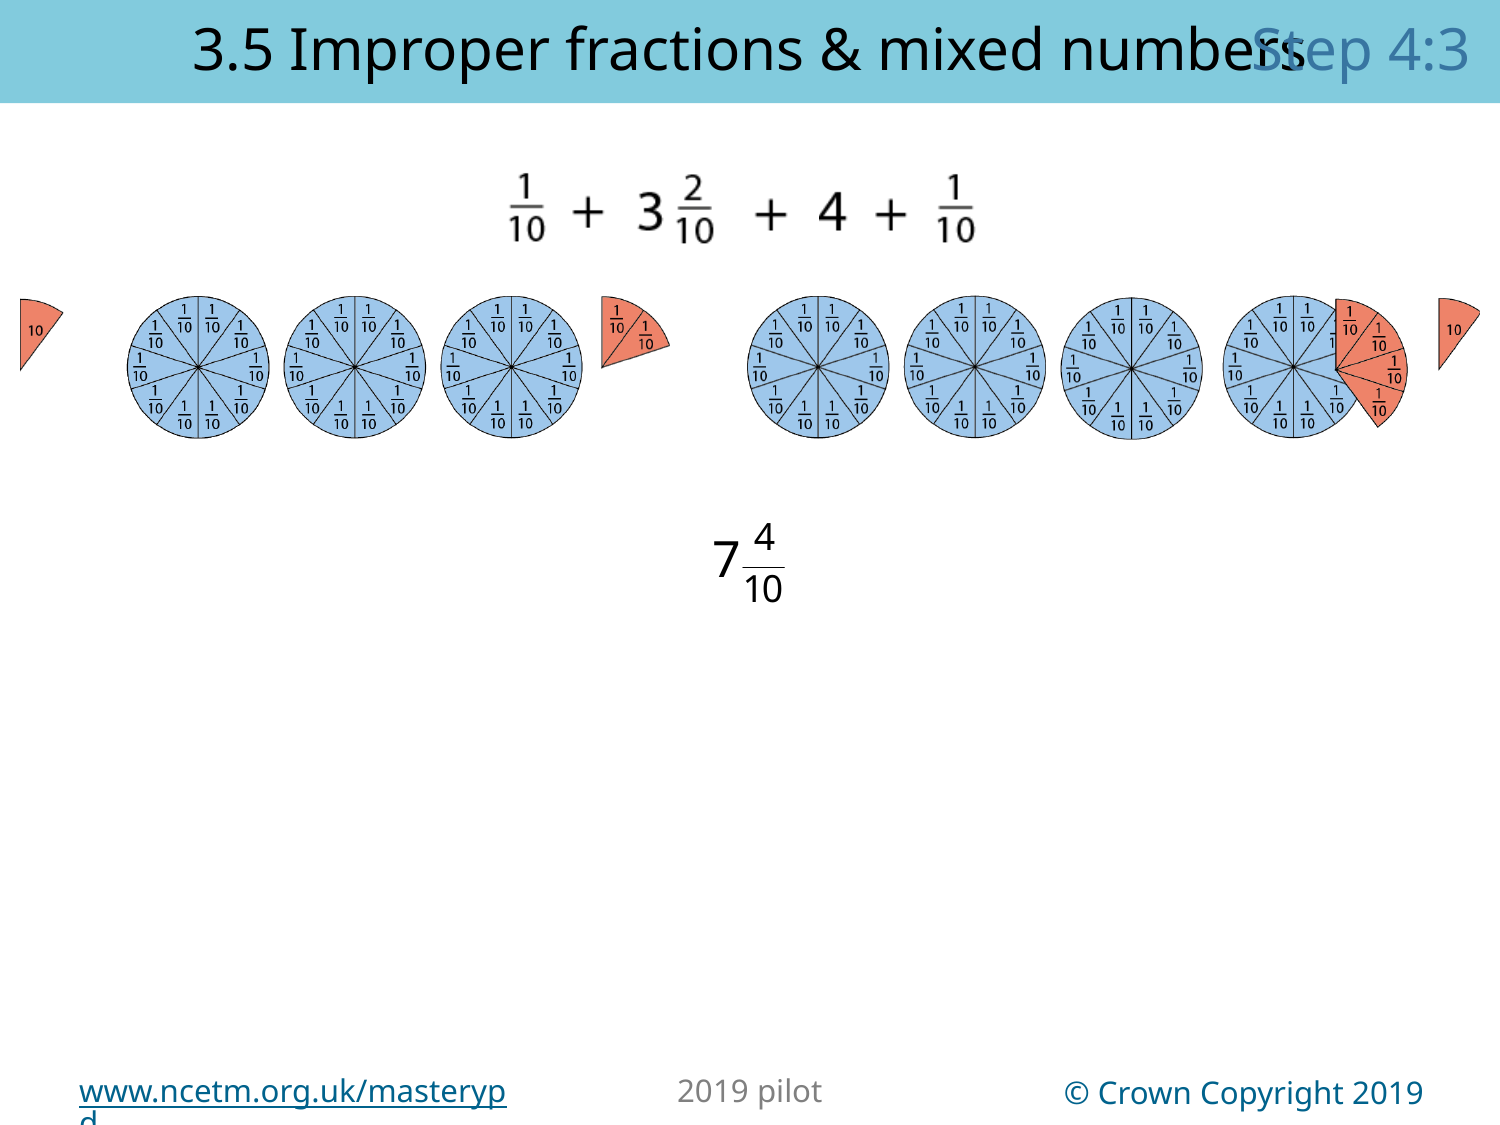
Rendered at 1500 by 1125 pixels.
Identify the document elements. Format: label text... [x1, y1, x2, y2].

picture [114, 295, 681, 440]
list Step 4:3 [0, 0, 1500, 104]
picture [874, 146, 920, 250]
picture [19, 295, 67, 440]
picture [484, 144, 728, 267]
picture [727, 295, 1480, 443]
picture [744, 146, 791, 250]
picture [932, 146, 979, 268]
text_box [711, 516, 789, 609]
picture [819, 146, 865, 250]
